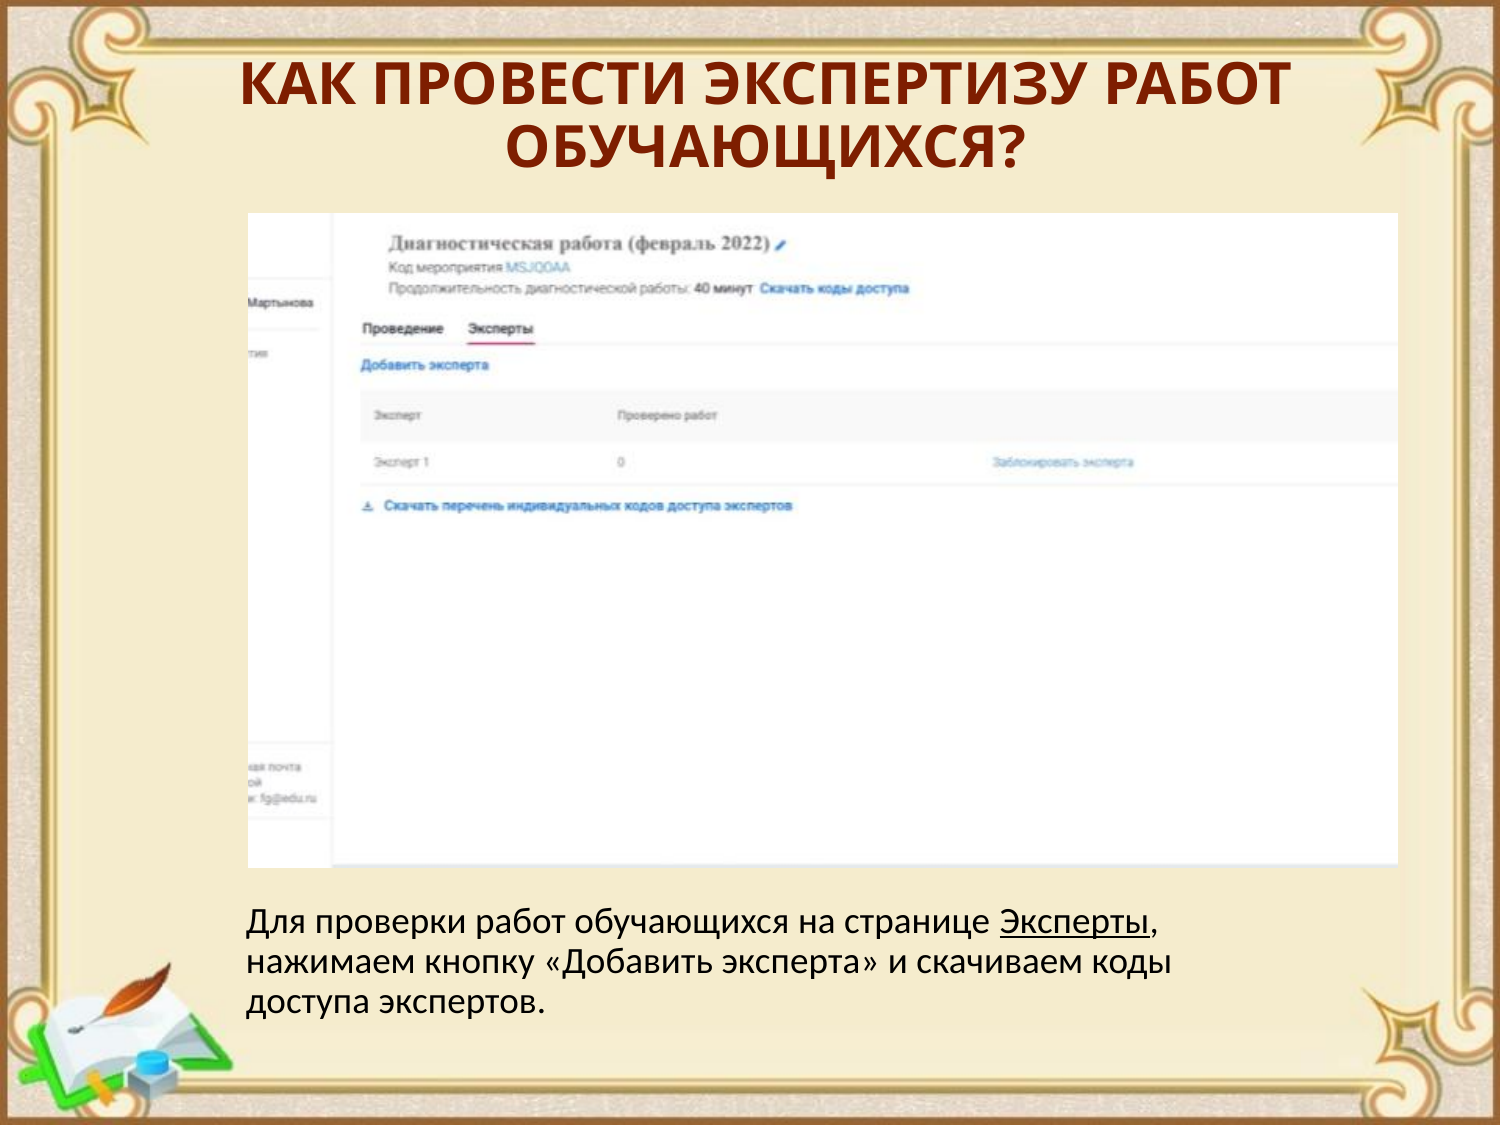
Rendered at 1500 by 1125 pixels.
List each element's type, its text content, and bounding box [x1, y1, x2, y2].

picture [0, 0, 1500, 1125]
title КАК ПРОВЕСТИ ЭКСПЕРТИЗУ РАБОТ ОБУЧАЮЩИХСЯ? [111, 48, 1419, 188]
list Для проверки работ обучающихся на странице Эксперты, нажимаем кнопку «Добавить эксперта» и скачиваем коды доступа экспертов. [230, 893, 1287, 1030]
